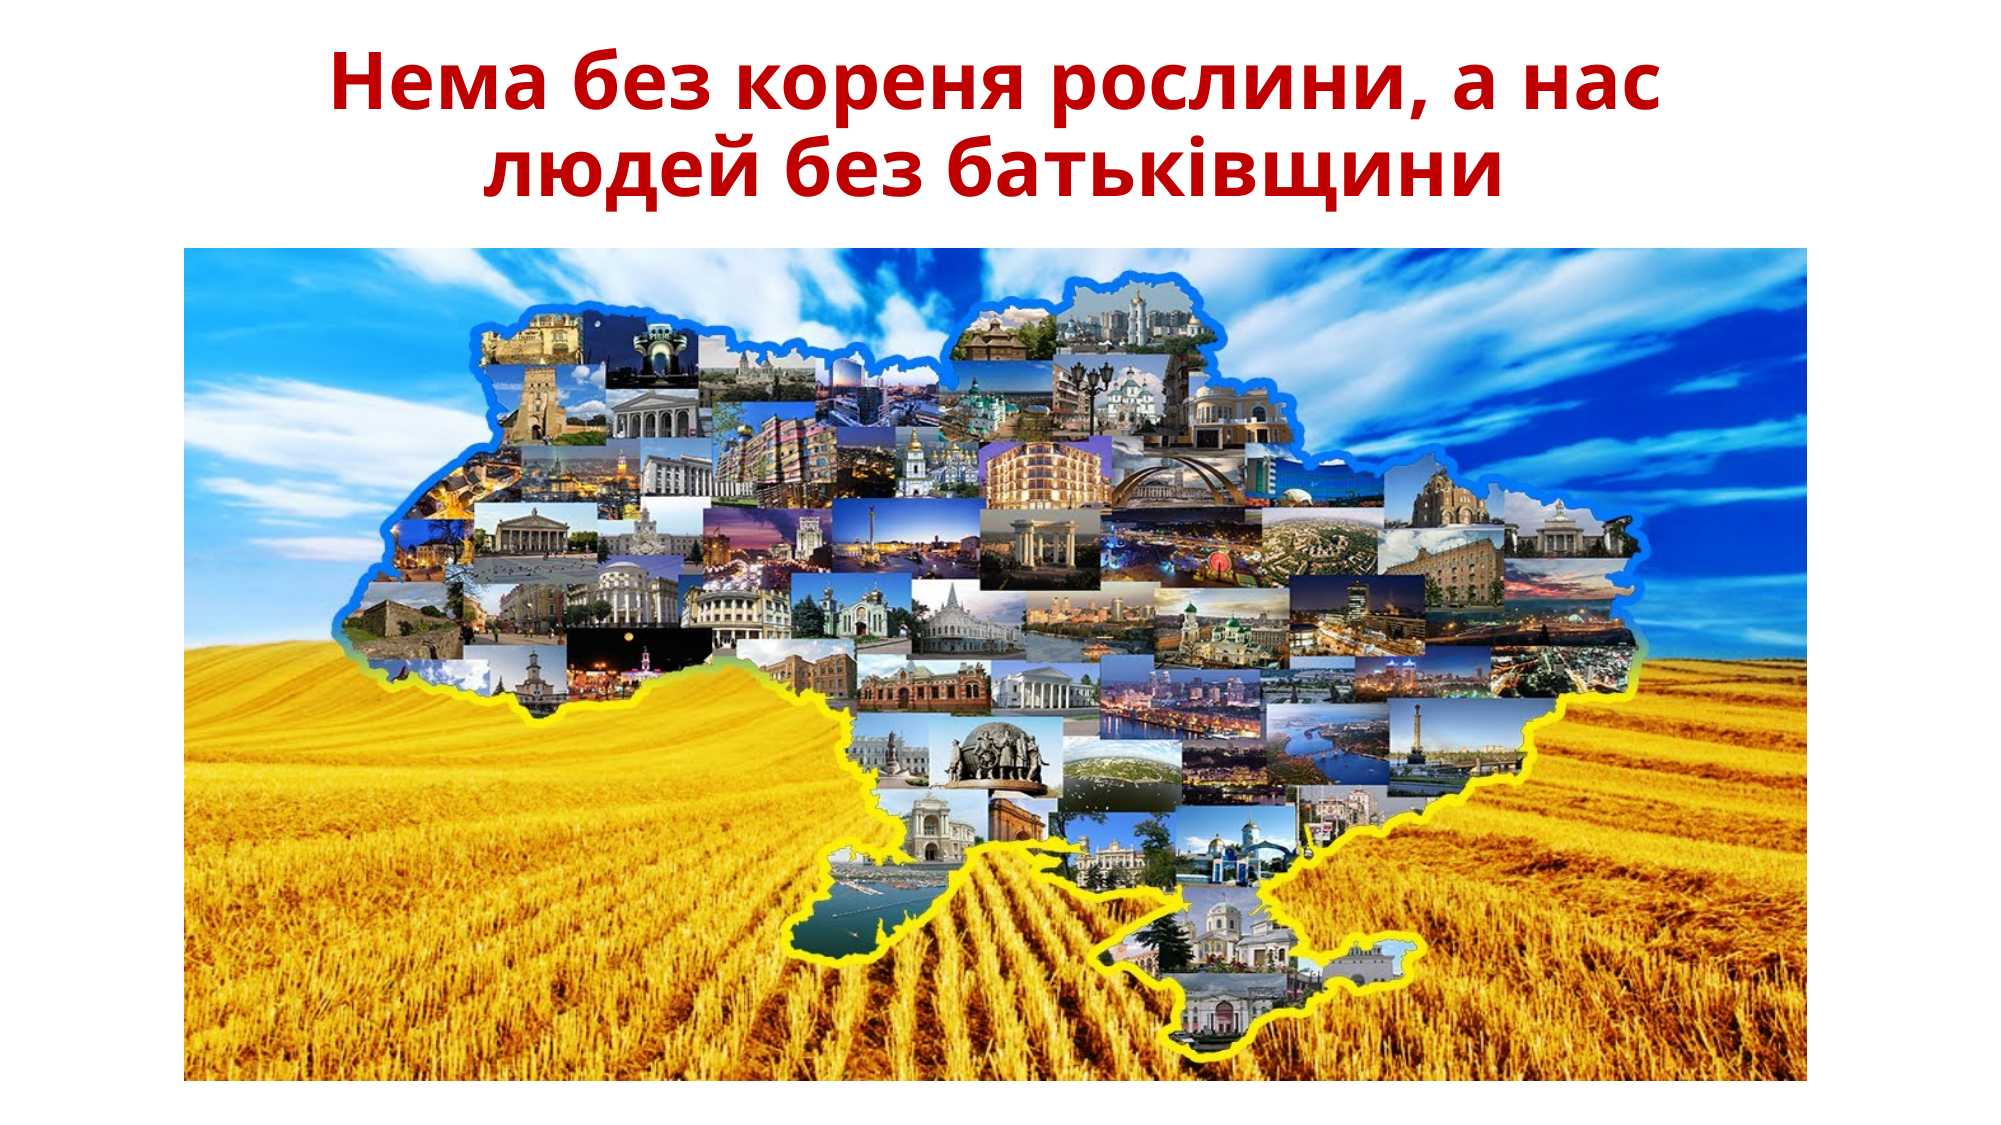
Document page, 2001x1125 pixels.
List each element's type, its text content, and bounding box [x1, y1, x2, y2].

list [183, 248, 1807, 1081]
title Нема без кореня рослини, а нас людей без батьківщини [225, 32, 1766, 222]
